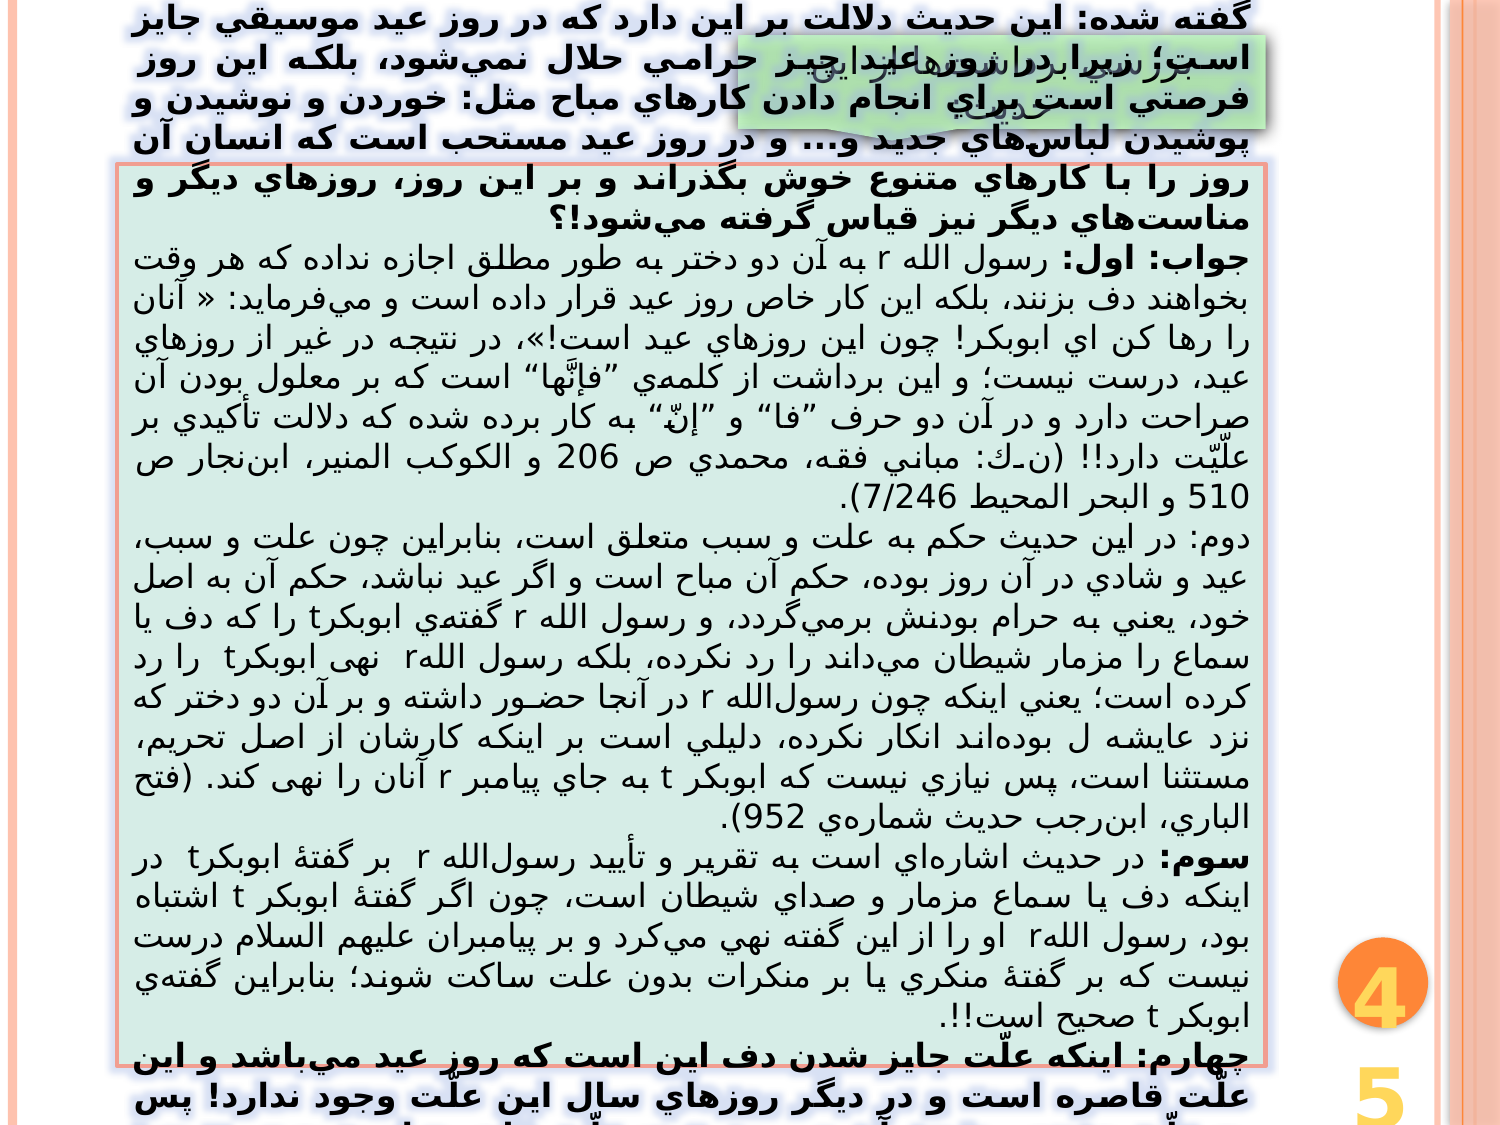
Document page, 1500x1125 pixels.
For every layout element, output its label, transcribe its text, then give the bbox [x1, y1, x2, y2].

text_box 45 [1318, 937, 1444, 1125]
text_box گفته شده: اين حديث دلالت بر اين دارد كه در روز عيد موسيقي جايز است؛ زيرا در روز عيد چيز حرامي حلال نمي‌شود، بلكه اين روز فرصتي است براي انجام دادن كارهاي مباح مثل: خوردن و نوشيدن و پوشيدن لباس‌هاي جديد و... و در روز عيد مستحب است كه انسان آن روز را با كارهاي متنوع خوش بگذراند و بر اين روز، روزهاي ديگر و مناست‌هاي ديگر نيز قياس گرفته مي‌شود!؟ جواب: اول: رسول الله r به آن دو دختر به طور مطلق اجازه نداده‌ كه هر وقت بخواهند دف بزنند، بلكه اين كار خاص روز عيد قرار داده است و مي‌فرمايد: « آنان را رها كن اي ابوبكر! چون اين روزهاي عيد است!»، در نتيجه در غير از روزهاي عيد، درست نيست؛ و اين برداشت از كلمه‌ي ”فإنَّها“ است كه بر معلول بودن آن صراحت دارد و در آن دو حرف ”فا“ و ”إنّ“ به كار برده شده كه دلالت تأكيدي بر علّيّت دارد!! (ن.ك: مباني فقه، محمدي ص 206 و الكوكب المنير، ابن‌نجار ص 510 و البحر المحيط 7/246). دوم: در اين حديث حكم به علت و سبب متعلق است، بنابراین چون علت و سبب، عيد و شادي در آن روز بوده، حكم آن مباح است و اگر عيد نباشد، حكم آن به اصل خود، يعني به حرام بودنش برمي‌گردد، و رسول الله r گفته‌ي ابوبكرt را كه دف يا سماع را مزمار شيطان مي‌داند را رد نكرده، بلكه رسول اللهr نهی ابوبكرt را رد كرده است؛ يعني اینکه چون رسول‌الله r در آنجا حضـور داشته و بر آن دو دختر كه نزد عايشه ل بوده‌اند انكار نكرده، دليلي است بر اینکه كارشان از اصل تحريم، مستثنا است، پس نيازي نيست كه ابوبكر t به جاي پيامبر r آنان را نهی كند. (فتح الباري، ابن‌رجب حديث شماره‌ي 952). سوم: در حديث اشاره‌اي است به تقرير و تأييد رسول‌الله r بر گفتۀ ابوبكرt در اينكه دف يا سماع مزمار و صداي شيطان است، چون اگر گفتۀ ابوبكر t اشتباه بود، رسول اللهr او را از اين گفته نهي مي‌كرد و بر پيامبران عليهم السلام درست نيست كه بر گفتۀ منكري يا بر منكرات بدون علت ساكت شوند؛ بنابراین گفته‌ي ابوبكر t صحيح است!!. چهارم: اينكه علّت جايز شدن دف اين است كه روز عيد مي‌باشد و اين علّت قاصره است و در ديگر روزهاي سال اين علّت وجود ندارد! پس به علّت منحصر شدن آن در روز عيد، علّت قاصره است و در نتيجه: قياس بر اين روز فاسد است و در باطل بودن اين قياس قبلاً اجماع علماء را نقل كرديم!! [115, 162, 1268, 1068]
text_box بررسي برداشت‌ها از اين حديث: [736, 32, 1268, 143]
